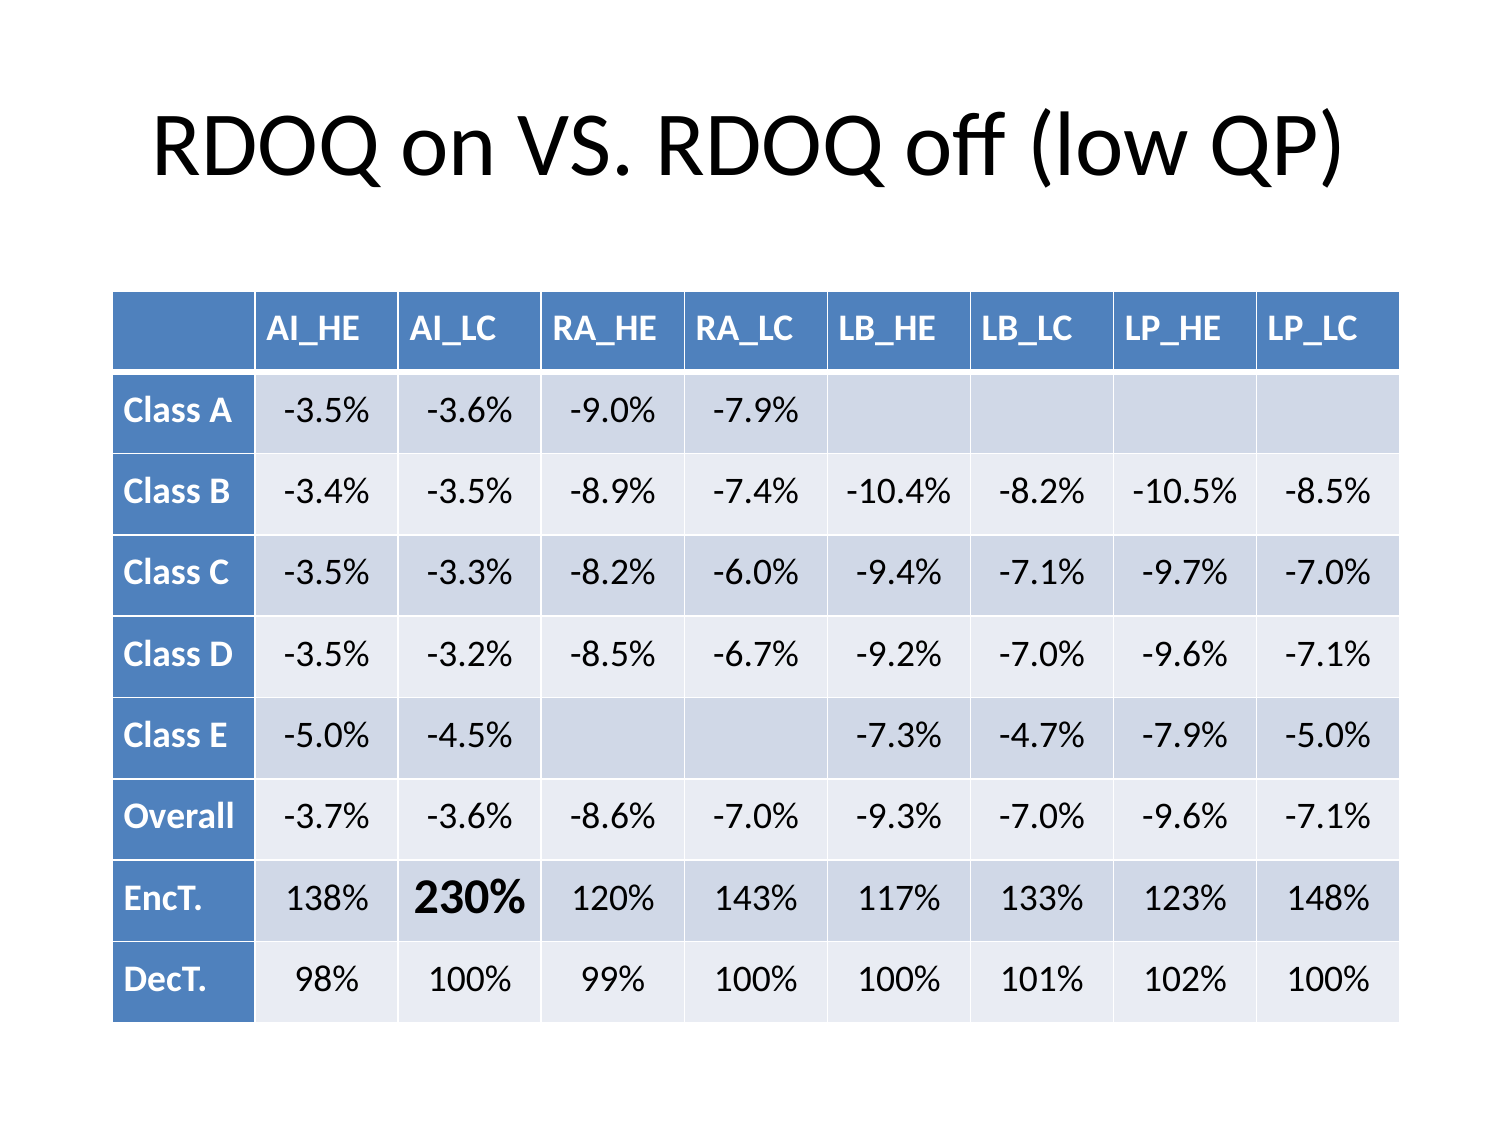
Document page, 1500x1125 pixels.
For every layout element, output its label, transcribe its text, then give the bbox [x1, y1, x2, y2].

table_cell Class B [113, 454, 254, 534]
table_cell -8.2% [971, 454, 1113, 534]
table_cell -7.1% [971, 536, 1113, 615]
table_cell -10.5% [1114, 454, 1256, 534]
table_cell -7.0% [971, 780, 1113, 859]
table_cell -7.1% [1257, 780, 1399, 859]
table_cell 117% [828, 861, 970, 941]
table_cell Class E [113, 698, 254, 778]
table_cell 123% [1114, 861, 1256, 941]
table_cell -3.3% [399, 536, 540, 615]
table_cell -3.5% [399, 454, 540, 534]
table_cell -5.0% [256, 698, 397, 778]
table_cell [971, 375, 1113, 453]
table_cell -9.2% [828, 617, 970, 697]
table_cell 230% [399, 861, 540, 941]
table_cell -9.4% [828, 536, 970, 615]
table_cell -3.6% [399, 375, 540, 453]
table_cell 99% [542, 942, 684, 1022]
table_cell -3.6% [399, 780, 540, 859]
title RDOQ on VS. RDOQ off (low QP) [75, 45, 1425, 233]
table_cell -7.0% [685, 780, 827, 859]
table_header RA_HE [542, 292, 684, 369]
table_cell 100% [1257, 942, 1399, 1022]
table_cell Class D [113, 617, 254, 697]
table_cell Class C [113, 536, 254, 615]
table_header RA_LC [685, 292, 827, 369]
table_cell -3.5% [256, 375, 397, 453]
table_cell -3.5% [256, 617, 397, 697]
table_cell -4.5% [399, 698, 540, 778]
table_cell [685, 698, 827, 778]
table_cell [542, 698, 684, 778]
table_cell -7.3% [828, 698, 970, 778]
table_cell -8.9% [542, 454, 684, 534]
table_cell 148% [1257, 861, 1399, 941]
table_cell -7.1% [1257, 617, 1399, 697]
table_cell -7.4% [685, 454, 827, 534]
table_cell -9.6% [1114, 617, 1256, 697]
table_cell 138% [256, 861, 397, 941]
table_cell DecT. [113, 942, 254, 1022]
table_cell 100% [685, 942, 827, 1022]
table_cell EncT. [113, 861, 254, 941]
table_cell Overall [113, 780, 254, 859]
table_cell [1257, 375, 1399, 453]
table_header LB_LC [971, 292, 1113, 369]
table_cell -5.0% [1257, 698, 1399, 778]
table_cell 102% [1114, 942, 1256, 1022]
table_cell 133% [971, 861, 1113, 941]
table_cell 101% [971, 942, 1113, 1022]
table_cell -4.7% [971, 698, 1113, 778]
table_cell -3.4% [256, 454, 397, 534]
table_cell -9.3% [828, 780, 970, 859]
table_cell 143% [685, 861, 827, 941]
table_cell -10.4% [828, 454, 970, 534]
table_cell [828, 375, 970, 453]
table_cell 100% [399, 942, 540, 1022]
table_cell -7.9% [685, 375, 827, 453]
table_header LB_HE [828, 292, 970, 369]
table_cell -6.7% [685, 617, 827, 697]
table_cell -9.6% [1114, 780, 1256, 859]
table_cell [1114, 375, 1256, 453]
table_cell -7.0% [971, 617, 1113, 697]
table_cell 98% [256, 942, 397, 1022]
table_cell 100% [828, 942, 970, 1022]
table_header LP_LC [1257, 292, 1399, 369]
table_header AI_LC [399, 292, 540, 369]
table_cell -3.7% [256, 780, 397, 859]
table_header [113, 292, 254, 369]
table_cell -7.0% [1257, 536, 1399, 615]
table_cell -3.5% [256, 536, 397, 615]
table_cell -9.7% [1114, 536, 1256, 615]
table_header AI_HE [256, 292, 397, 369]
table_cell -8.2% [542, 536, 684, 615]
table_cell -6.0% [685, 536, 827, 615]
table_cell -9.0% [542, 375, 684, 453]
table_cell 120% [542, 861, 684, 941]
table_cell Class A [113, 375, 254, 453]
table_header LP_HE [1114, 292, 1256, 369]
table_cell -7.9% [1114, 698, 1256, 778]
table_cell -8.5% [1257, 454, 1399, 534]
table_cell -8.6% [542, 780, 684, 859]
table_cell -8.5% [542, 617, 684, 697]
table_cell -3.2% [399, 617, 540, 697]
